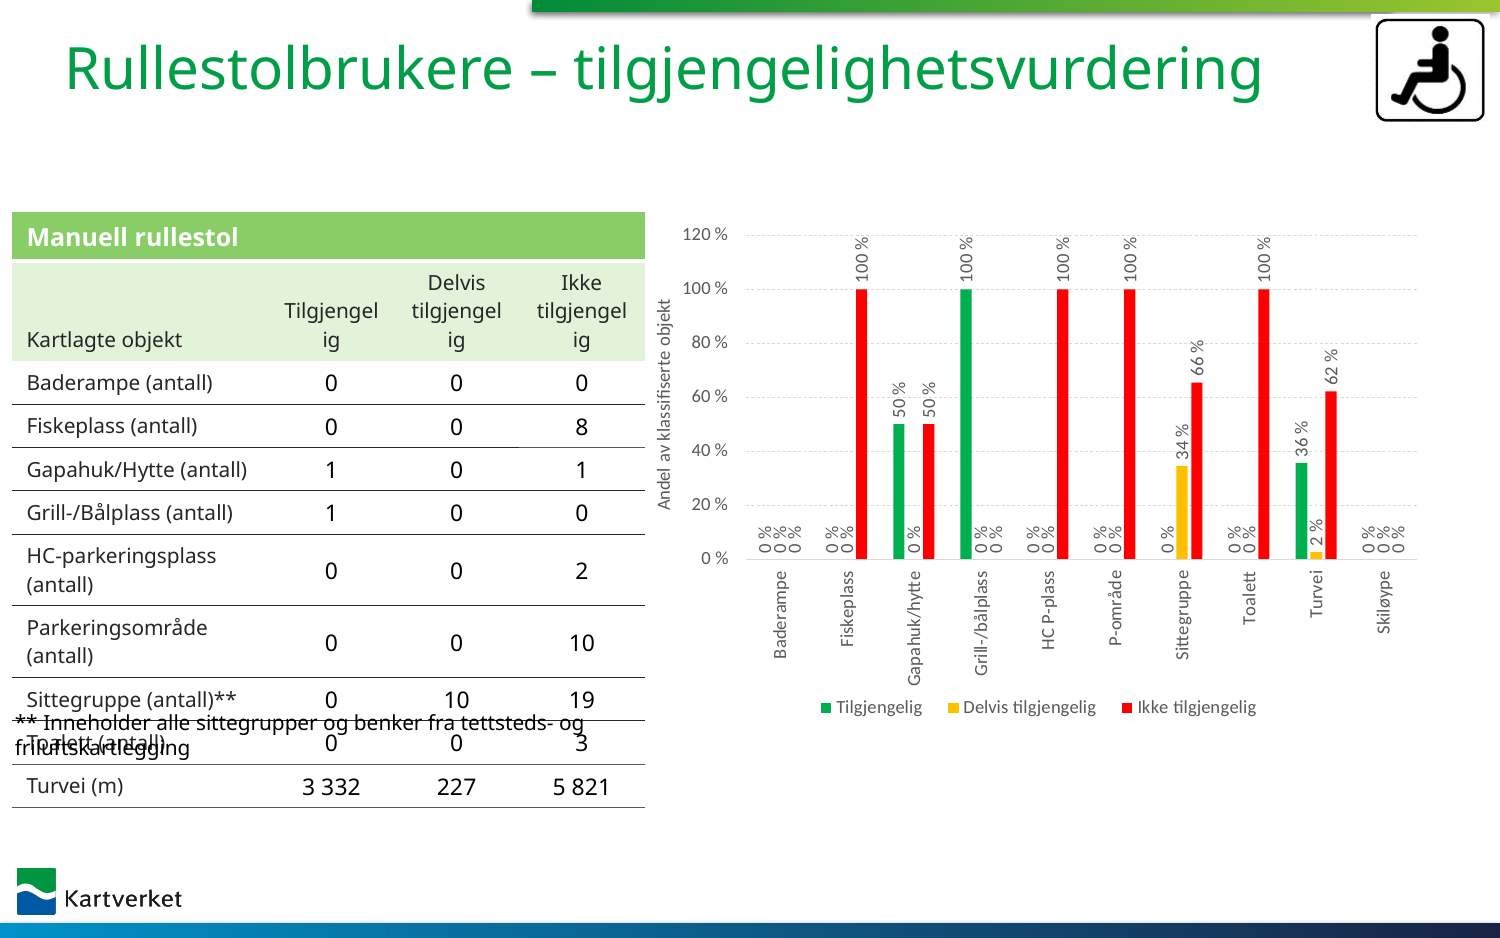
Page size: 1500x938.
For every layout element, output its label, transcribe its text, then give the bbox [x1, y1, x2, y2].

table_cell 2 [519, 535, 638, 605]
table_cell 0 [394, 361, 519, 404]
table_cell Parkeringsområde (antall) [12, 606, 269, 677]
table_cell 3 332 [269, 768, 394, 807]
table_cell Sittegruppe (antall)** [12, 678, 269, 702]
table_cell 0 [394, 448, 519, 490]
table_cell 0 [394, 535, 519, 605]
table_cell 0 [269, 405, 394, 447]
table_cell 0 [269, 606, 394, 677]
table_cell 1 [269, 448, 394, 490]
table_cell 10 [519, 606, 638, 677]
table_cell Kartlagte objekt [12, 263, 269, 361]
table_cell Tilgjengelig [269, 263, 394, 361]
table_cell 0 [269, 361, 394, 404]
table_cell 8 [519, 405, 638, 447]
table_header Manuell rullestol [12, 212, 645, 259]
table_cell Fiskeplass (antall) [12, 405, 269, 447]
table_cell 0 [394, 606, 519, 677]
table_cell 19 [519, 678, 638, 702]
table_cell Gapahuk/Hytte (antall) [12, 448, 269, 490]
table_cell 1 [519, 448, 638, 490]
text_box ** Inneholder alle sittegrupper og benker fra tettsteds- og friluftskartlegging [0, 702, 745, 768]
table_cell 0 [269, 678, 394, 702]
table_cell 0 [269, 535, 394, 605]
table_cell HC-parkeringsplass (antall) [12, 535, 269, 605]
table_cell Turvei (m) [12, 768, 269, 807]
table_cell Baderampe (antall) [12, 361, 269, 404]
table_cell 227 [394, 768, 519, 807]
text_box Rullestolbrukere – tilgjengelighetsvurdering [49, 12, 1372, 109]
table_cell 0 [394, 405, 519, 447]
table_cell 1 [269, 491, 394, 534]
picture [643, 218, 1427, 728]
picture [1371, 13, 1491, 127]
table_cell Delvis tilgjengelig [394, 263, 519, 361]
table_cell 5 821 [519, 768, 645, 807]
table_cell 0 [519, 491, 638, 534]
table_cell 0 [394, 491, 519, 534]
table_cell 10 [394, 678, 519, 702]
table_cell Grill-/Bålplass (antall) [12, 491, 269, 534]
table_cell 0 [519, 361, 638, 404]
table_cell Ikke tilgjengelig [519, 263, 638, 361]
